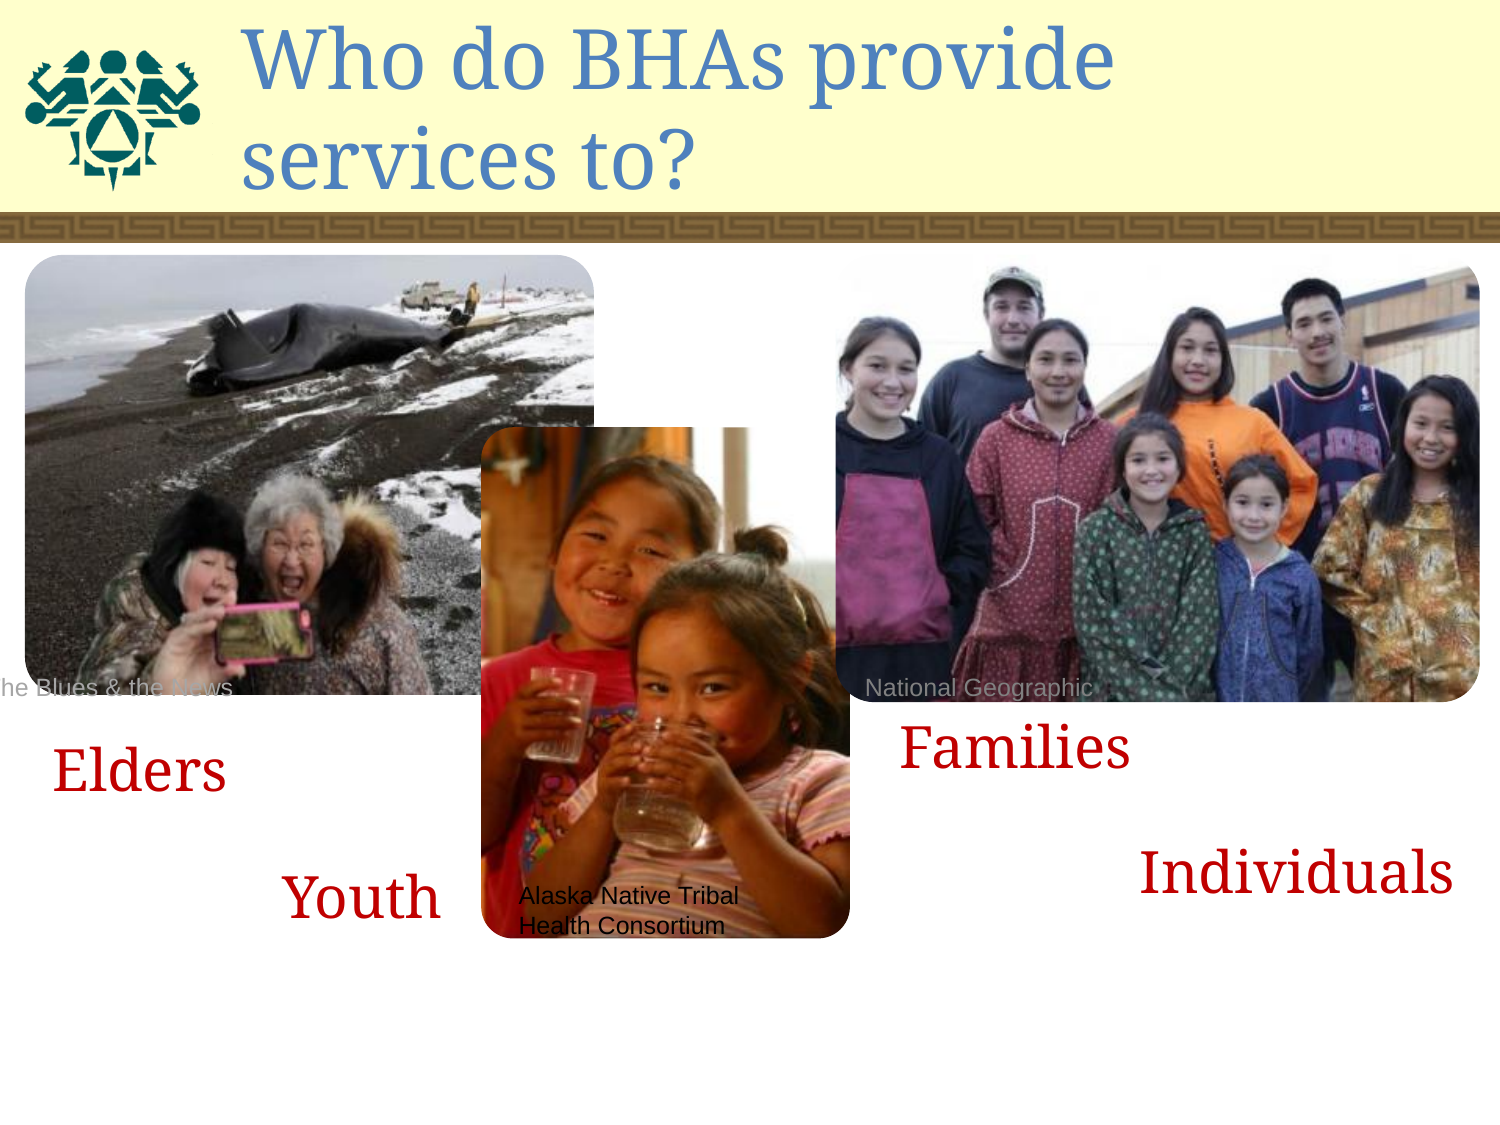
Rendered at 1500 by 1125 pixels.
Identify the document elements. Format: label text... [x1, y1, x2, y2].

text_box Elders [38, 726, 243, 811]
picture [12, 37, 213, 206]
text_box Families [884, 720, 1148, 788]
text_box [835, 254, 1480, 710]
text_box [24, 254, 595, 696]
title Who do BHAs provide services to? [224, 12, 1426, 201]
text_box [480, 426, 851, 939]
text_box Youth [267, 852, 458, 938]
picture [0, 212, 1500, 243]
text_box Individuals [1124, 827, 1488, 913]
